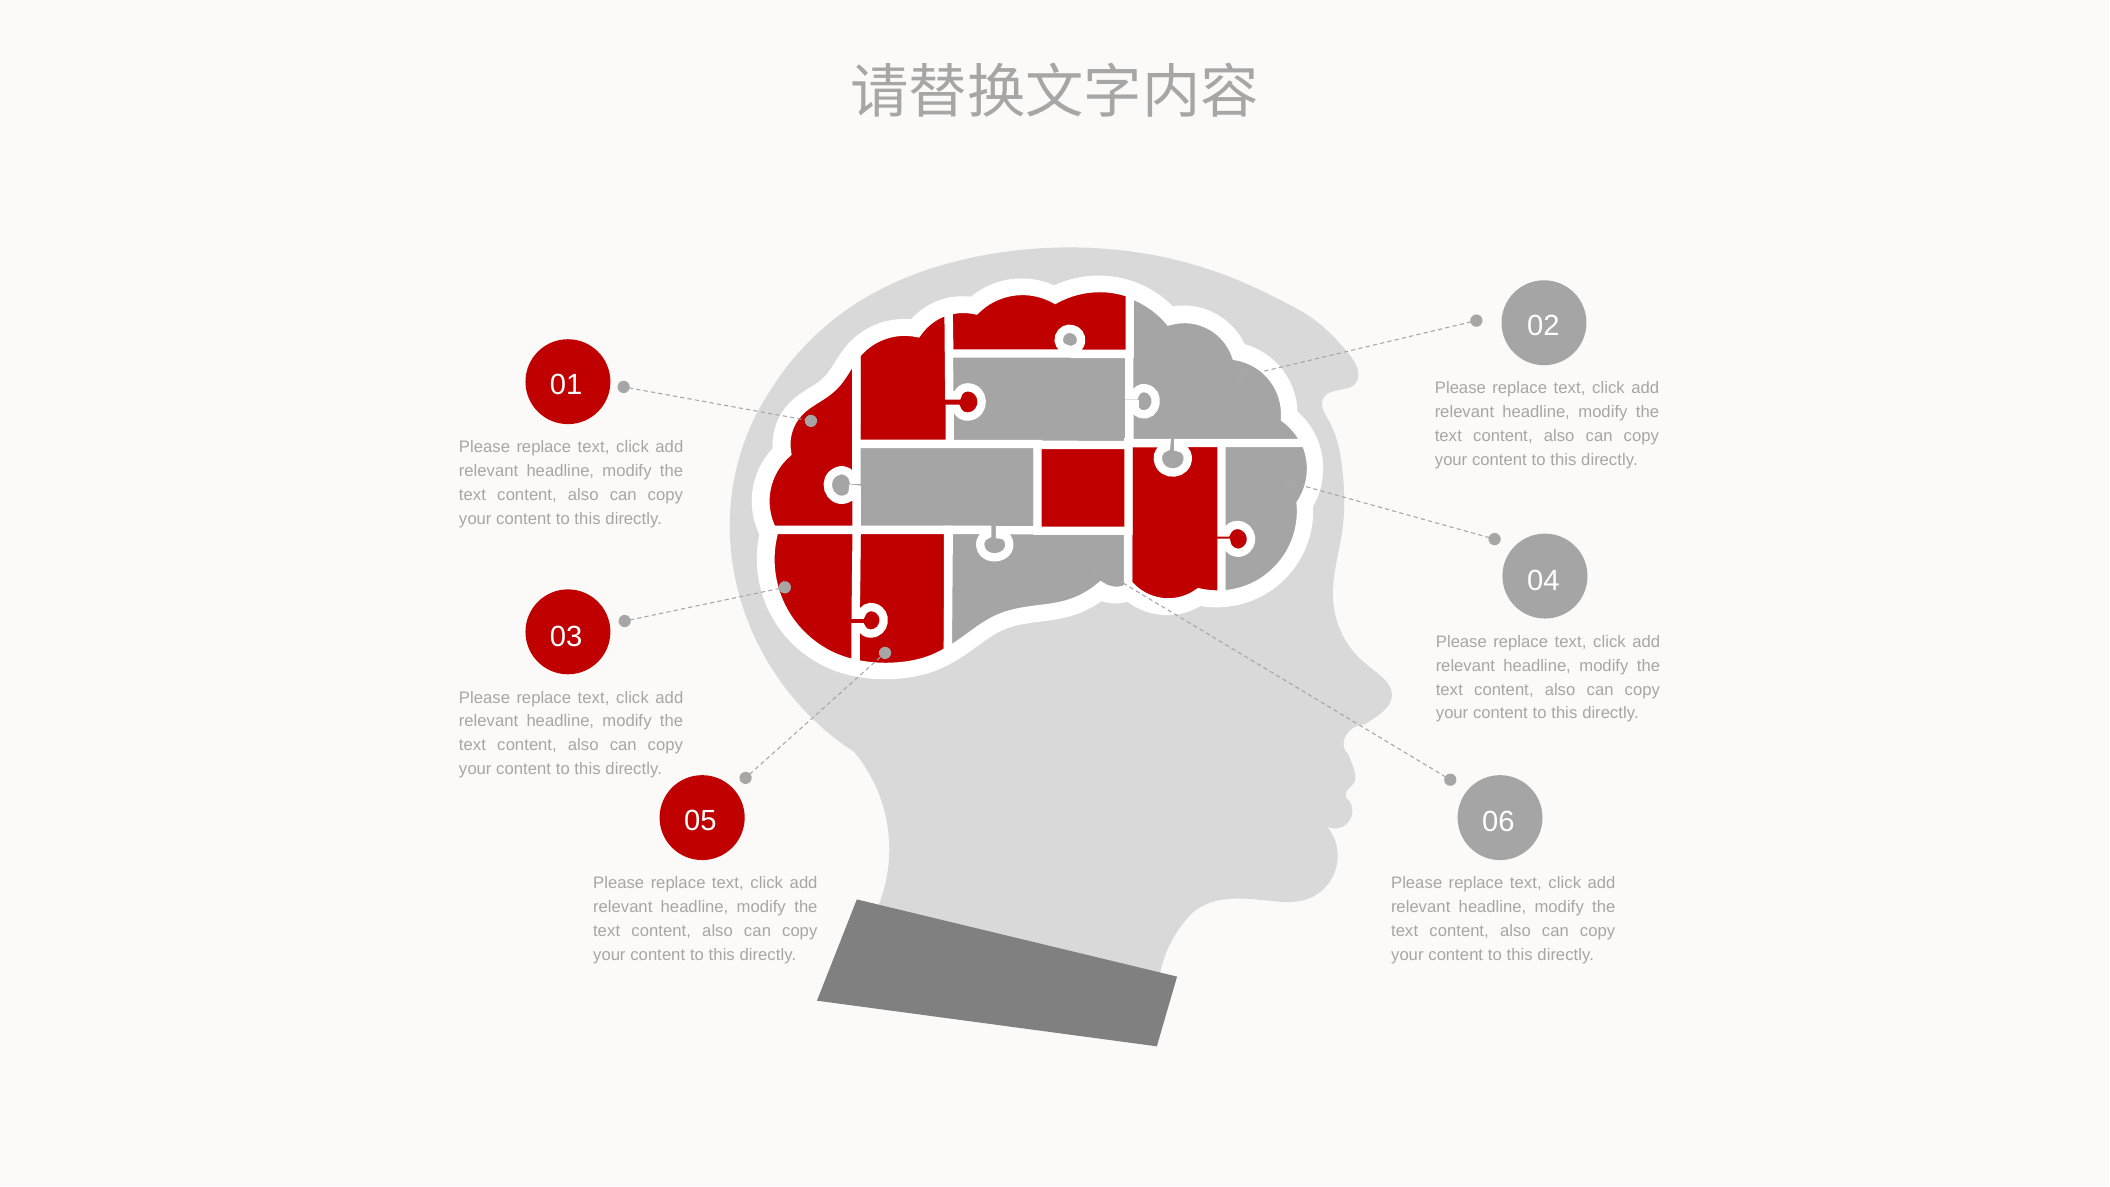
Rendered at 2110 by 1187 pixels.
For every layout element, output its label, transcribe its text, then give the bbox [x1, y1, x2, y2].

text_box 05 [672, 793, 729, 837]
text_box [1464, 314, 1483, 327]
text_box [1501, 280, 1587, 366]
text_box [1440, 773, 1457, 786]
text_box 01 [537, 357, 595, 401]
text_box 请替换文字内容 [820, 32, 1289, 124]
text_box 02 [1515, 298, 1572, 342]
text_box [618, 615, 637, 628]
text_box 06 [1470, 795, 1527, 838]
text_box 04 [1515, 553, 1572, 596]
text_box [1483, 533, 1501, 546]
text_box [525, 589, 611, 675]
text_box 03 [537, 609, 595, 652]
text_box [1457, 775, 1543, 861]
text_box Please replace text, click add relevant headline, modify the text content, also can copy your content to this directly. [1435, 626, 1661, 698]
text_box Please replace text, click add relevant headline, modify the text content, also can copy your content to this directly. [458, 432, 684, 513]
text_box [617, 380, 636, 394]
text_box Please replace text, click add relevant headline, modify the text content, also can copy your content to this directly. [458, 682, 684, 763]
text_box Please replace text, click add relevant headline, modify the text content, also can copy your content to this directly. [1393, 868, 1616, 940]
text_box [1502, 533, 1588, 619]
text_box [659, 775, 729, 861]
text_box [729, 247, 1393, 1047]
text_box Please replace text, click add relevant headline, modify the text content, also can copy your content to this directly. [593, 868, 729, 940]
text_box [525, 339, 611, 425]
text_box Please replace text, click add relevant headline, modify the text content, also can copy your content to this directly. [1434, 373, 1660, 454]
